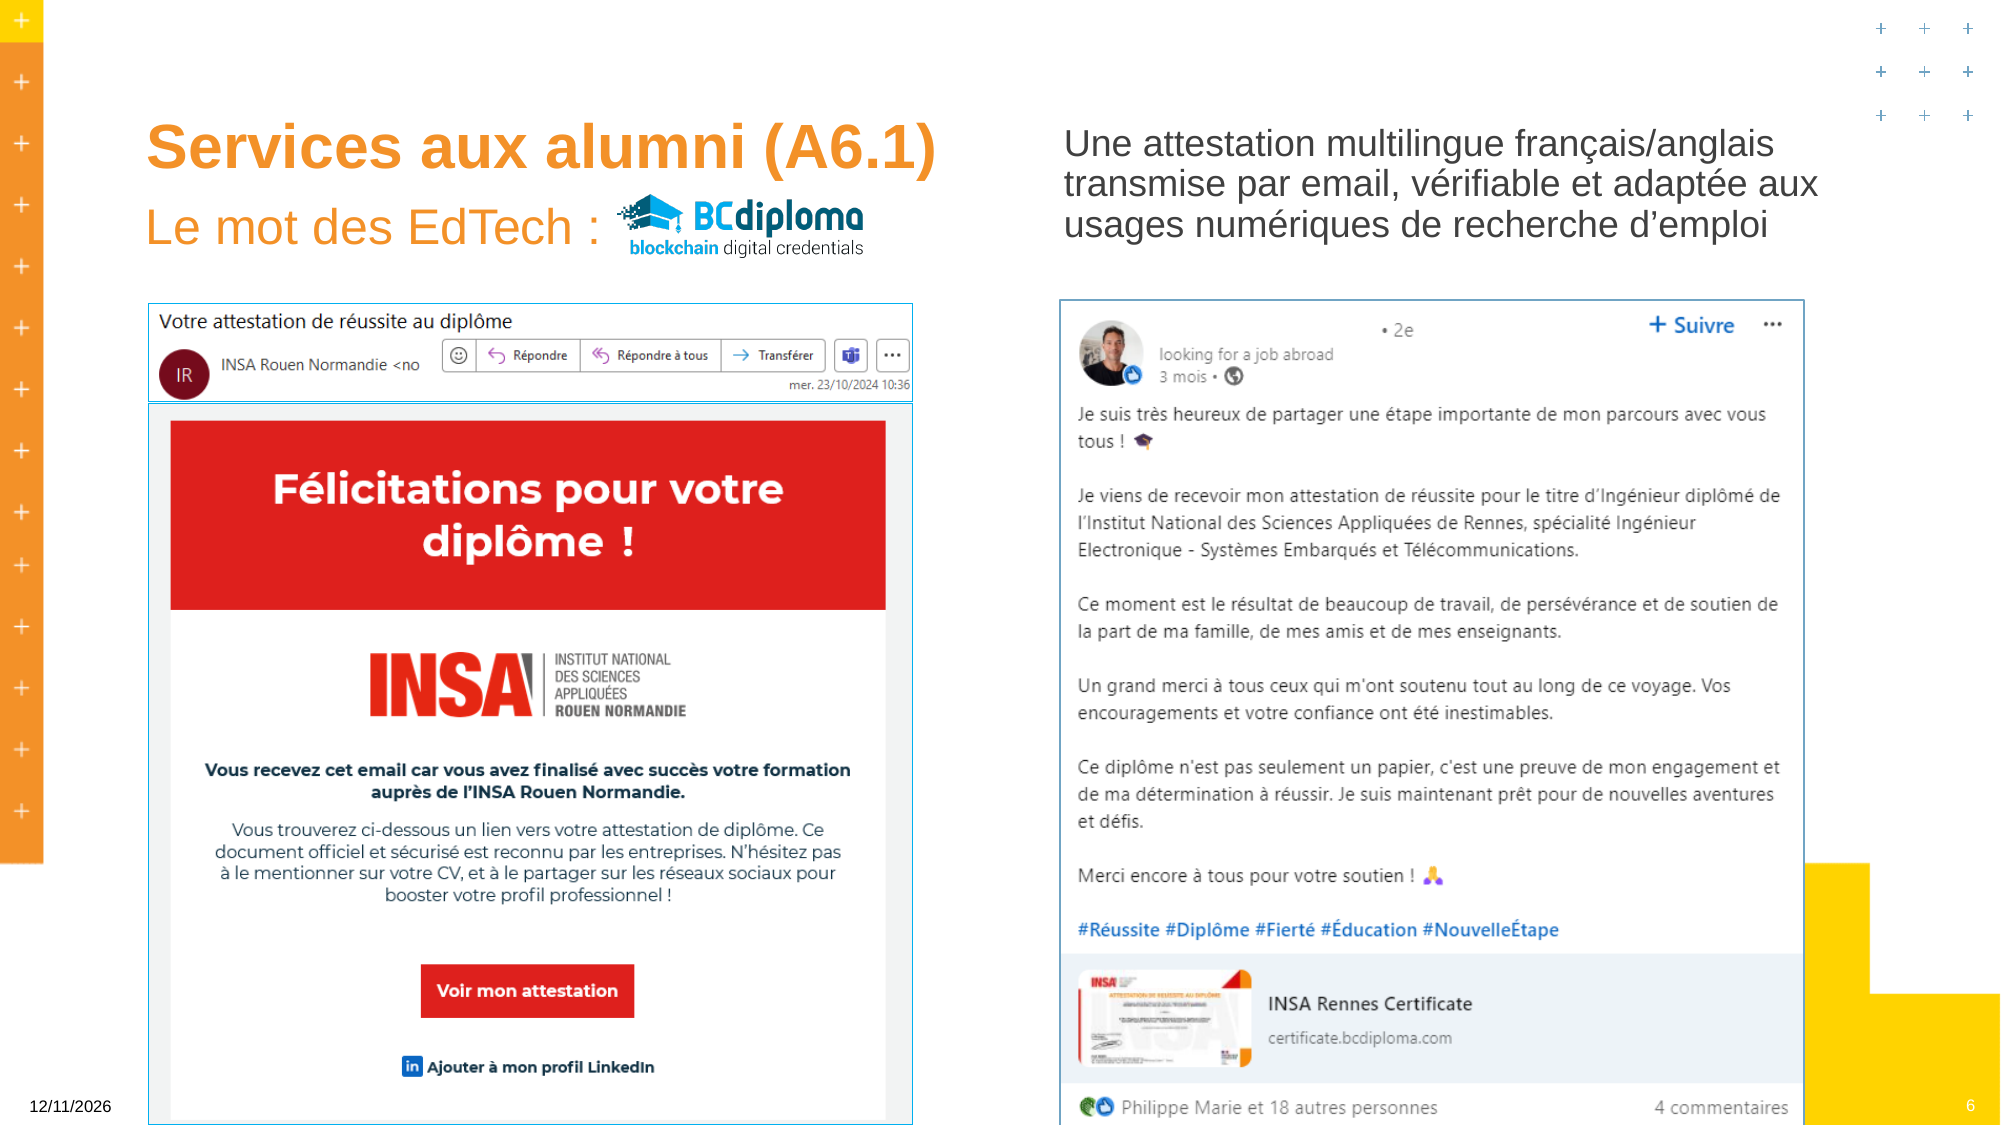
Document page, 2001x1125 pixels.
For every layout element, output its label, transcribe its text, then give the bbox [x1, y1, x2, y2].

slide_number 6 [1805, 1084, 1982, 1125]
picture [1060, 301, 1804, 1125]
picture [0, 0, 2001, 1125]
picture [150, 405, 911, 1123]
title Services aux alumni (A6.1) [146, 114, 1855, 201]
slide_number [23, 1085, 148, 1125]
list Une attestation multilingue français/anglais transmise par email, vérifiable et adaptée aux usages numériques de recherche d’emploi [1063, 123, 1899, 297]
text_box Le mot des EdTech : [145, 201, 1851, 294]
picture [150, 305, 911, 400]
